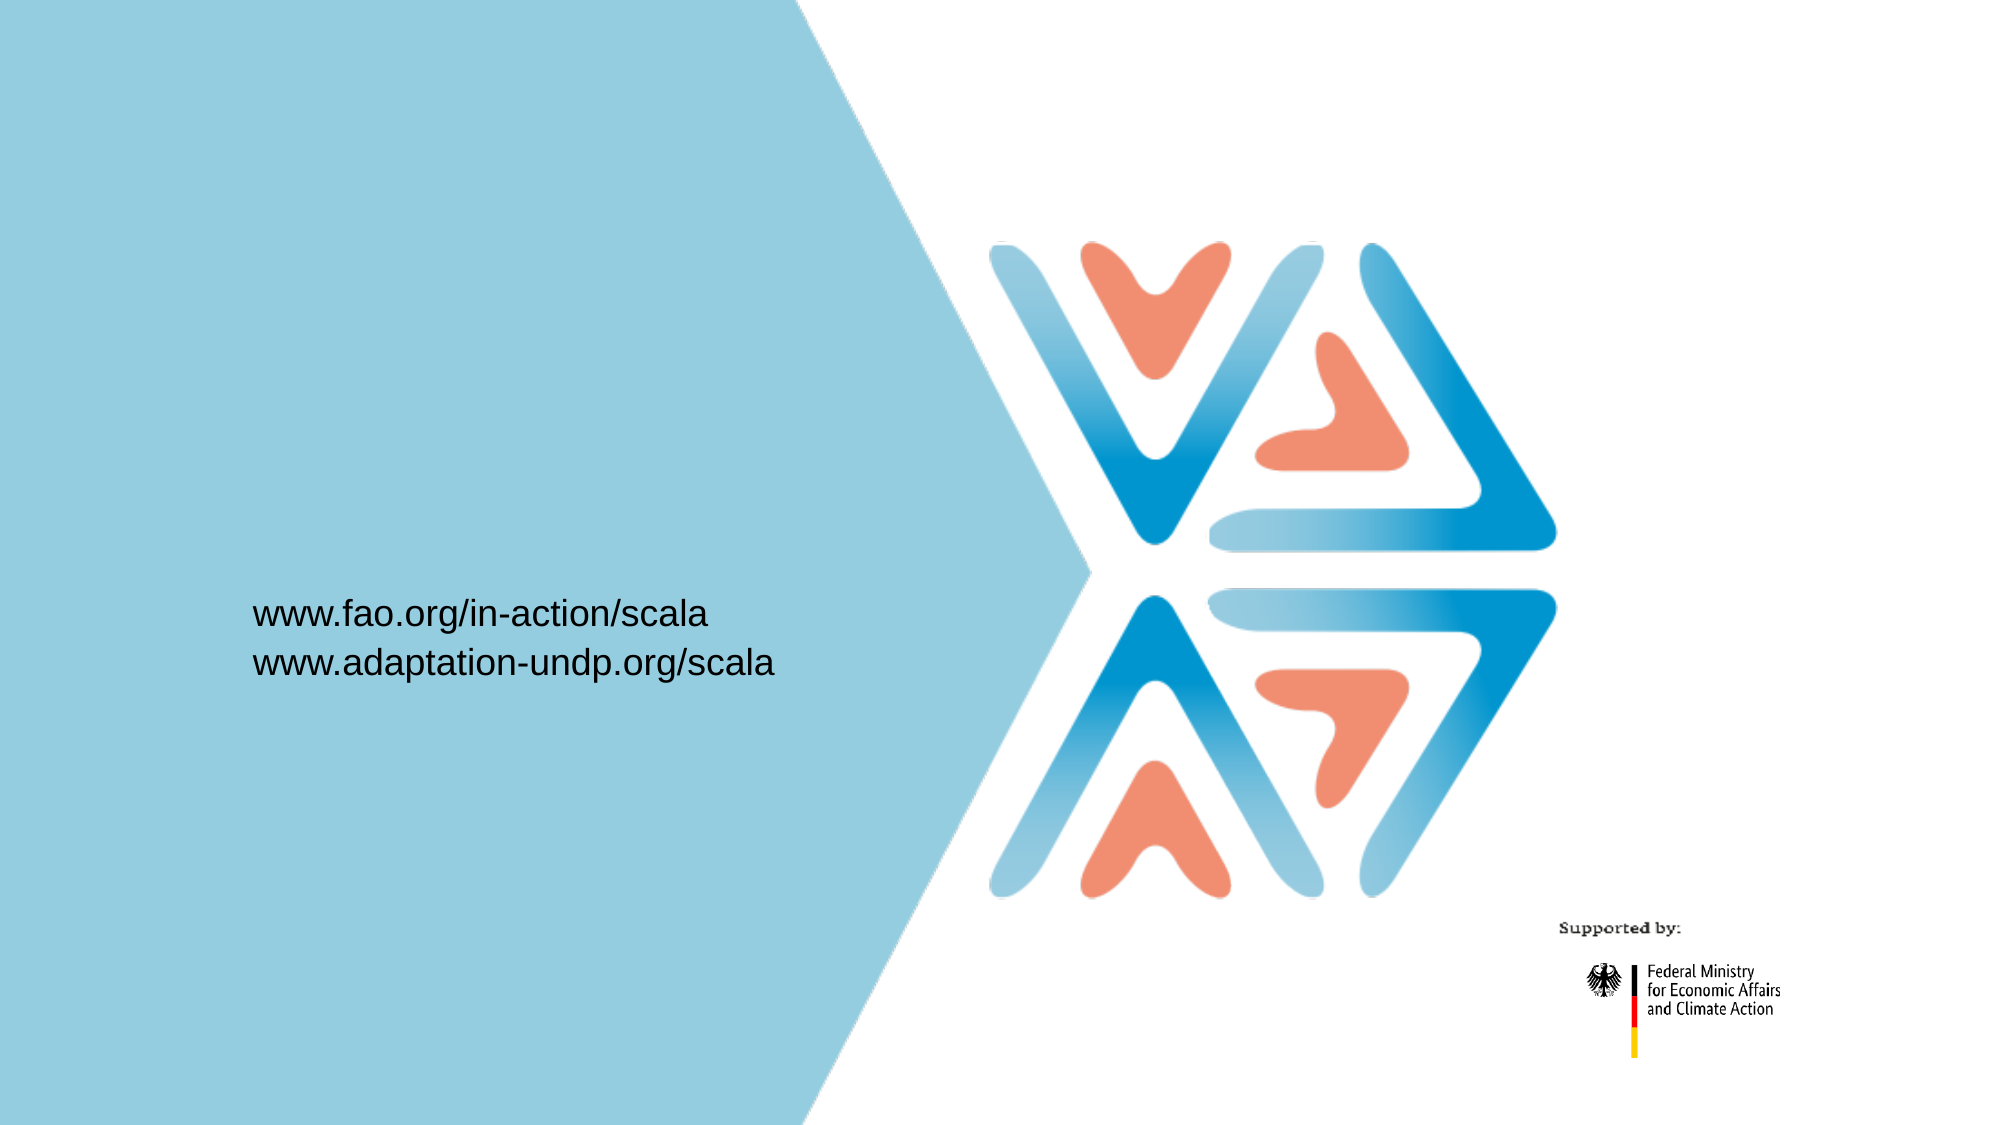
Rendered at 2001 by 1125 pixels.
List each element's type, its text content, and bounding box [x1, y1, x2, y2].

list www.fao.org/in-action/scala www.adaptation-undp.org/scala [237, 577, 899, 873]
text_box [1546, 940, 1974, 1125]
picture [1518, 894, 1983, 1104]
picture [1585, 963, 1780, 1058]
